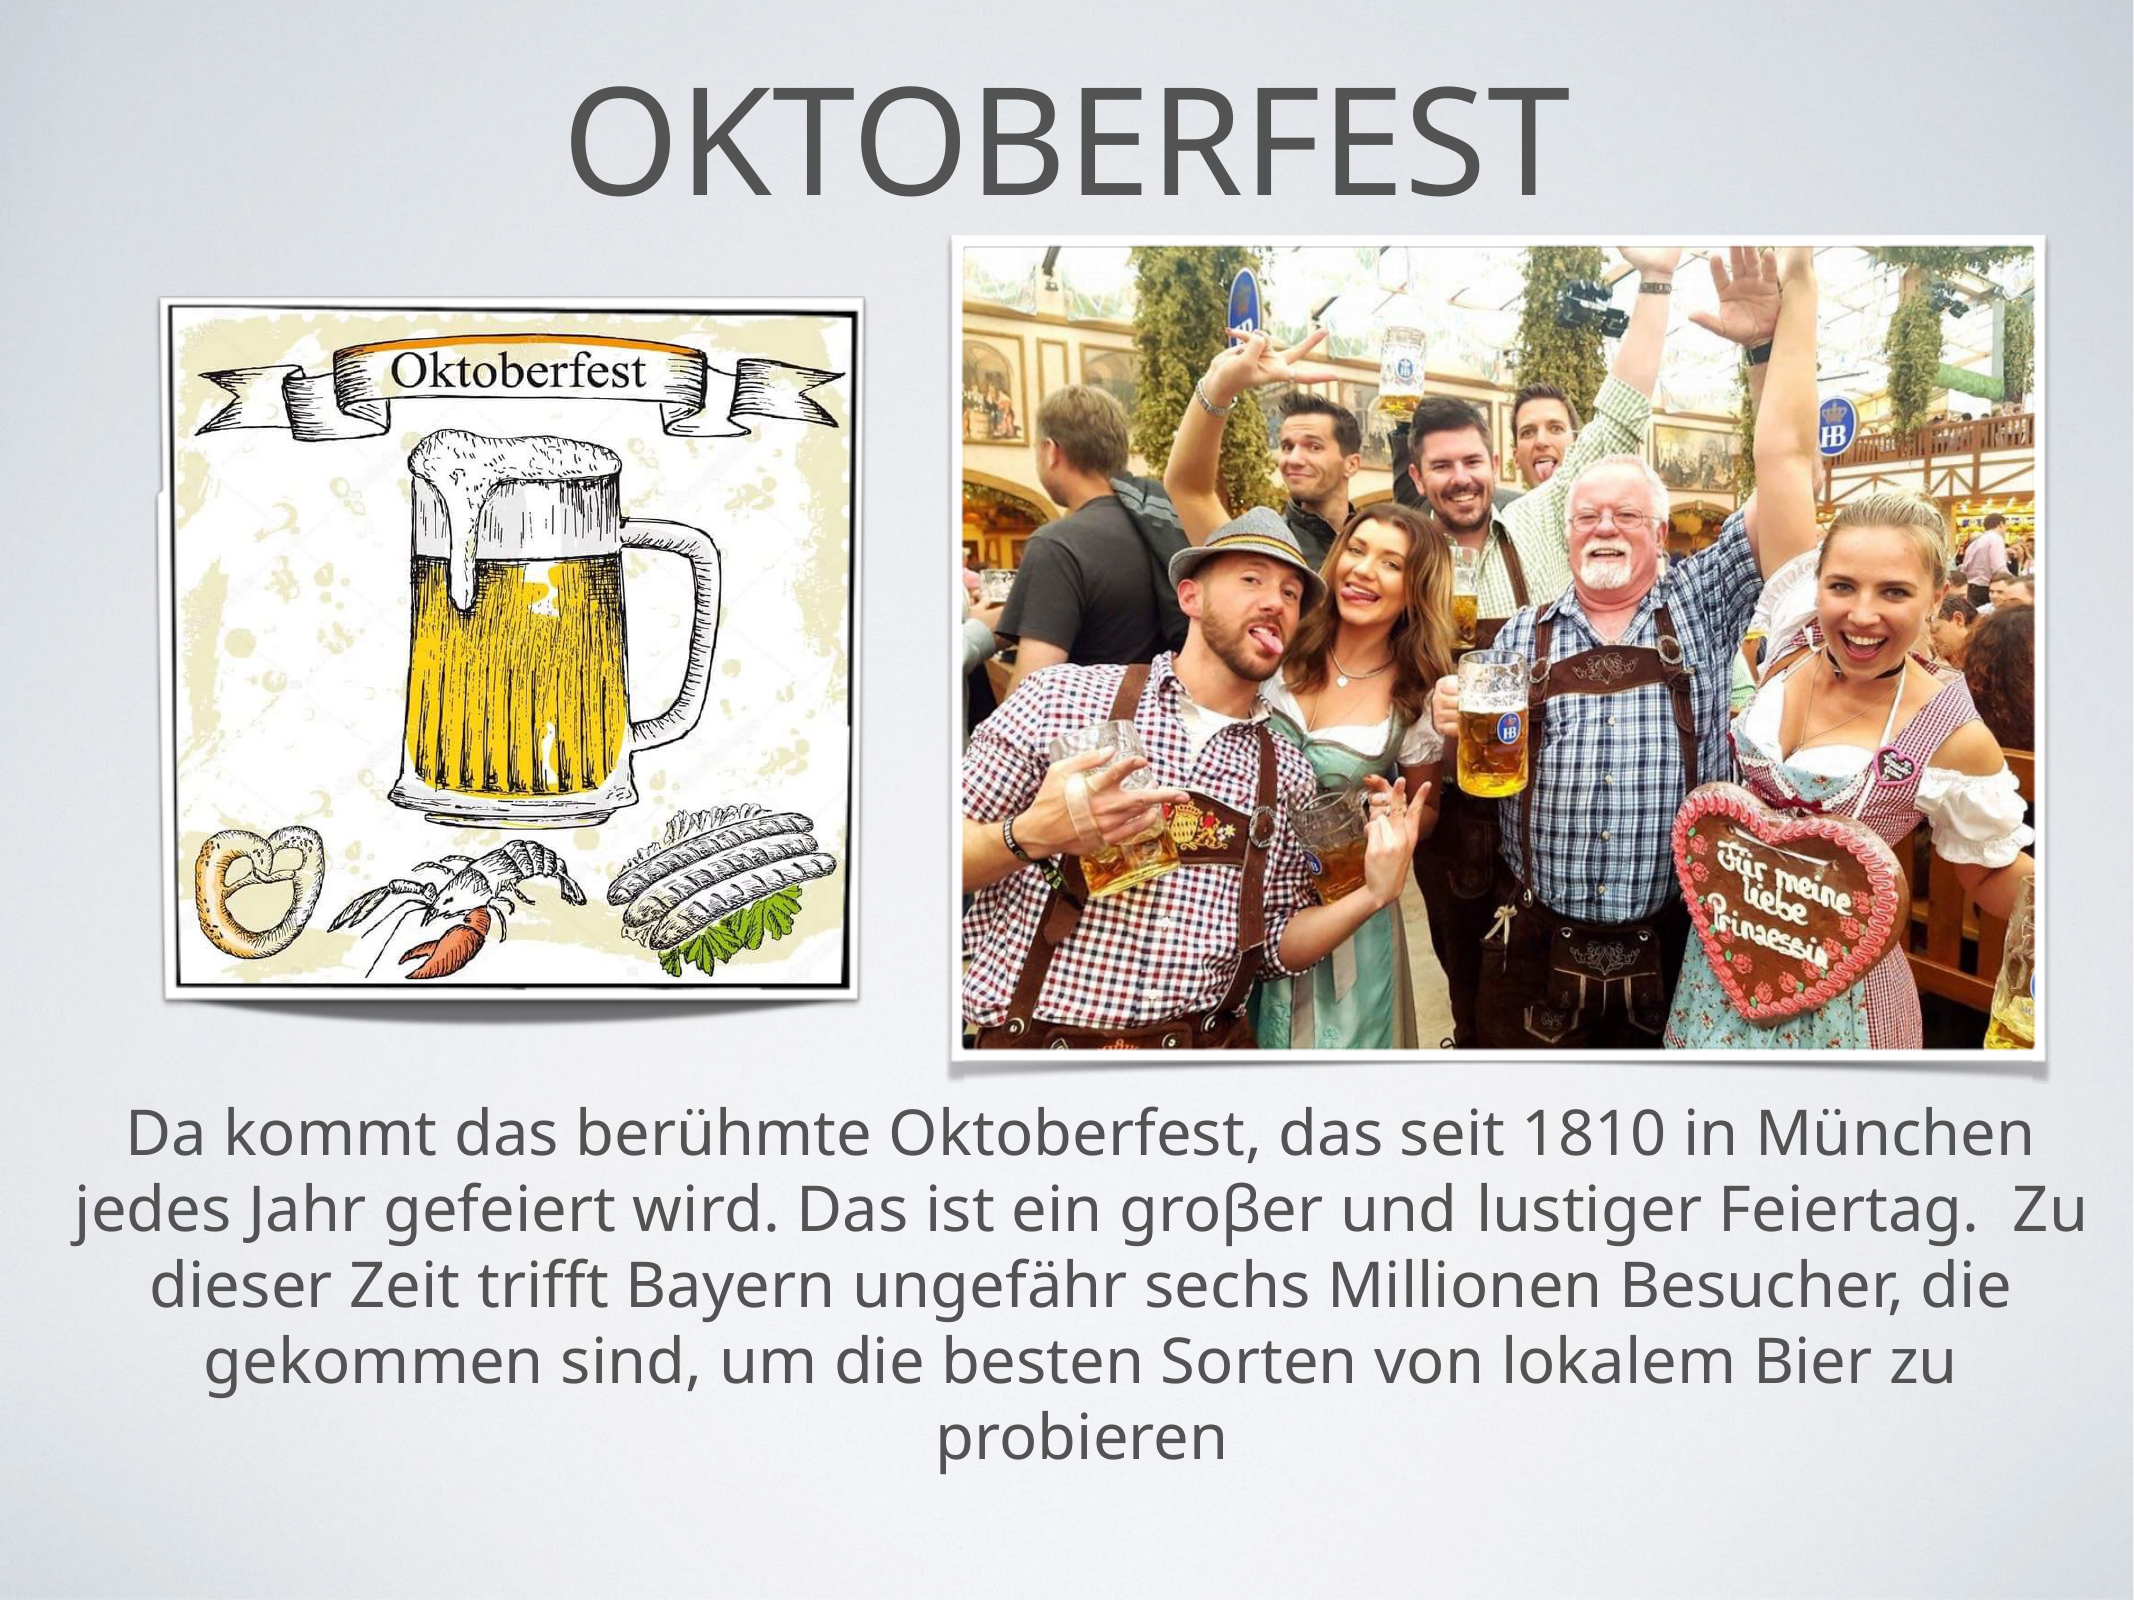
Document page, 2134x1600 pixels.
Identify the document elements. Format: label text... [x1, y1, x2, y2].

title Oktoberfest [57, 0, 2076, 336]
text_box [153, 291, 872, 1030]
picture [0, 0, 2134, 1600]
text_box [945, 235, 2054, 1084]
list Da kommt das berühmte Oktoberfest, das seit 1810 in München jedes Jahr gefeiert wird. Das ist ein groβer und lustiger Feiertag. Zu dieser Zeit trifft Bayern ungefähr sechs Millionen Besucher, die gekommen sind, um die besten Sorten von lokalem Bier zu probieren [57, 1082, 2107, 1482]
